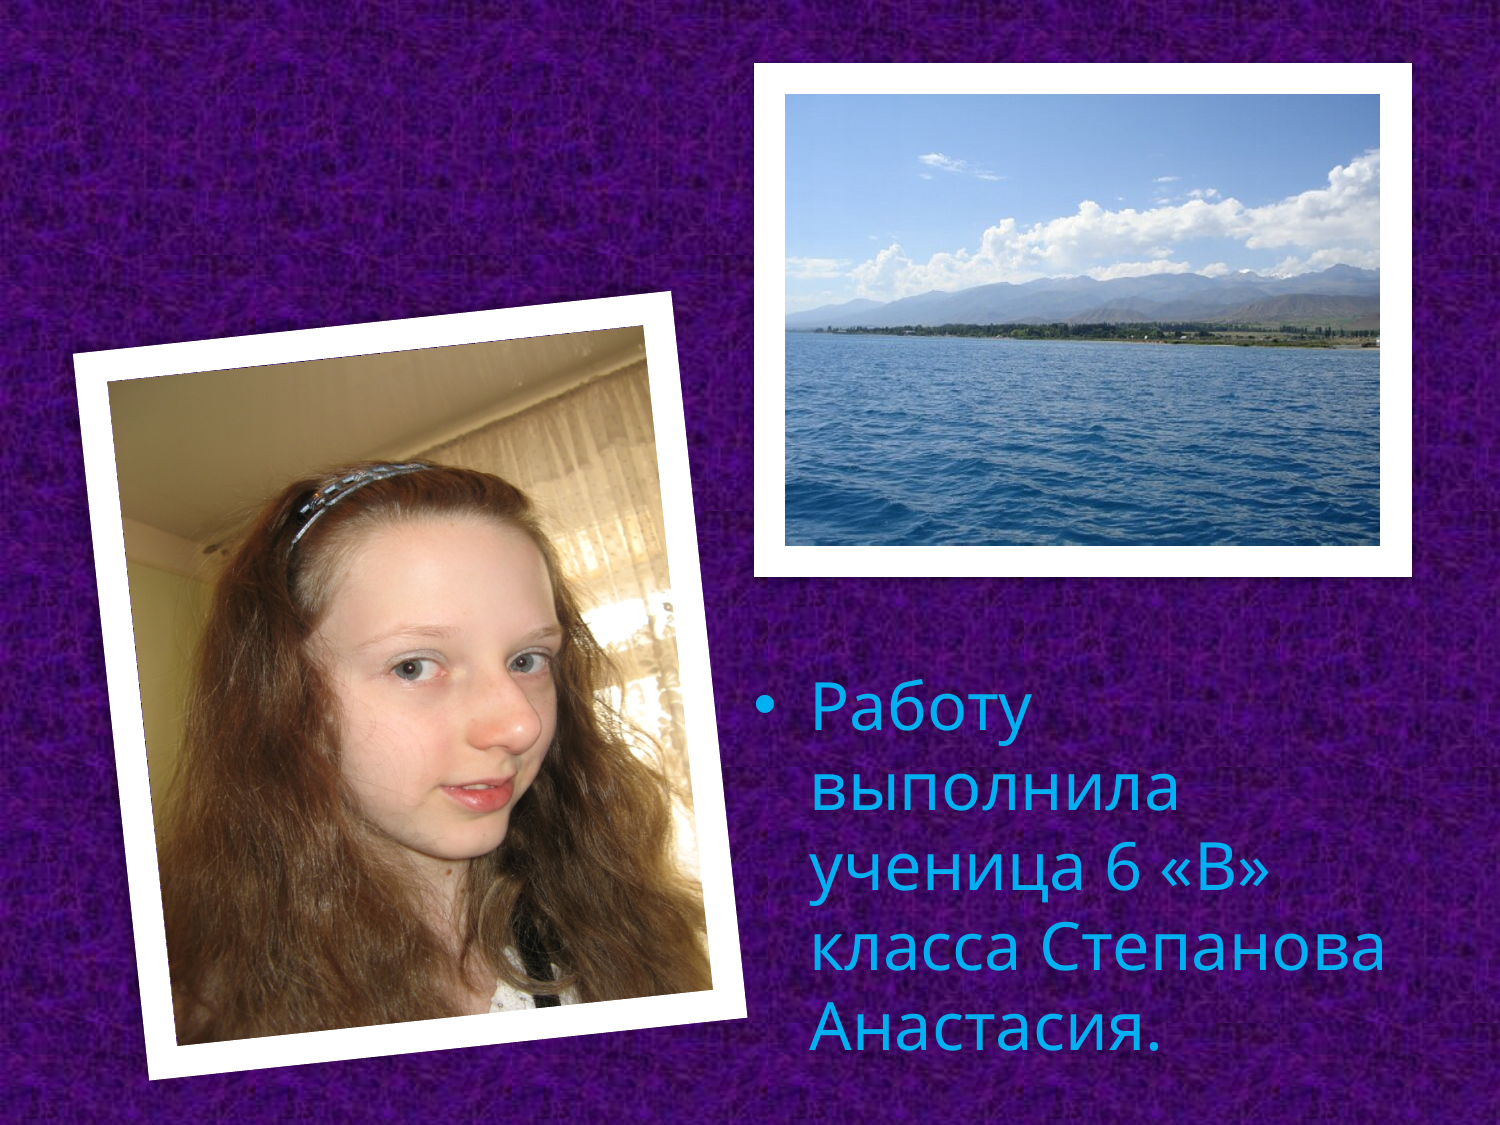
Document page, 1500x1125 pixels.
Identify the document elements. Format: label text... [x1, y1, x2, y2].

picture [0, 0, 1500, 1125]
list Работу выполнила ученица 6 «В» класса Степанова Анастасия. [738, 656, 1425, 1090]
